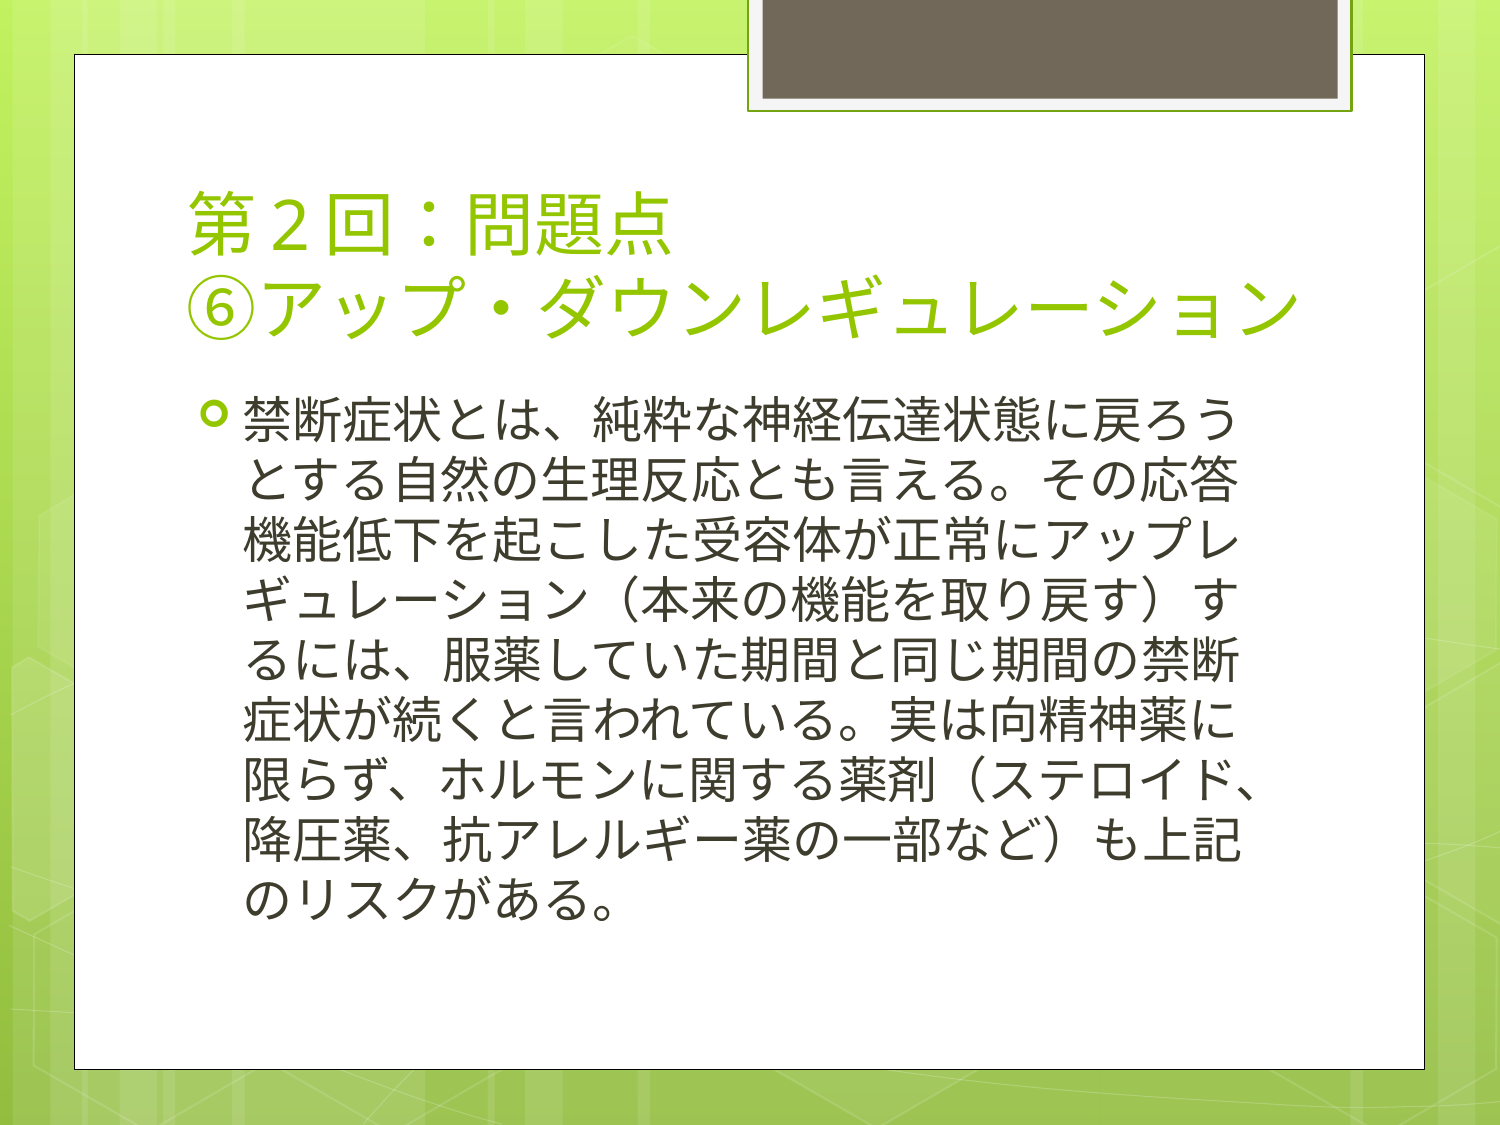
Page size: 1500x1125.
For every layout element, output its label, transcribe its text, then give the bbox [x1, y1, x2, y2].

list 禁断症状とは、純粋な神経伝達状態に戻ろうとする自然の生理反応とも言える。その応答機能低下を起こした受容体が正常にアップレギュレーション（本来の機能を取り戻す）するには、服薬していた期間と同じ期間の禁断症状が続くと言われている。実は向精神薬に限らず、ホルモンに関する薬剤（ステロイド、降圧薬、抗アレルギー薬の一部など）も上記のリスクがある。 [171, 381, 1283, 957]
title 第2回：問題点 ⑥アップ・ダウンレギュレーション [171, 168, 1324, 357]
